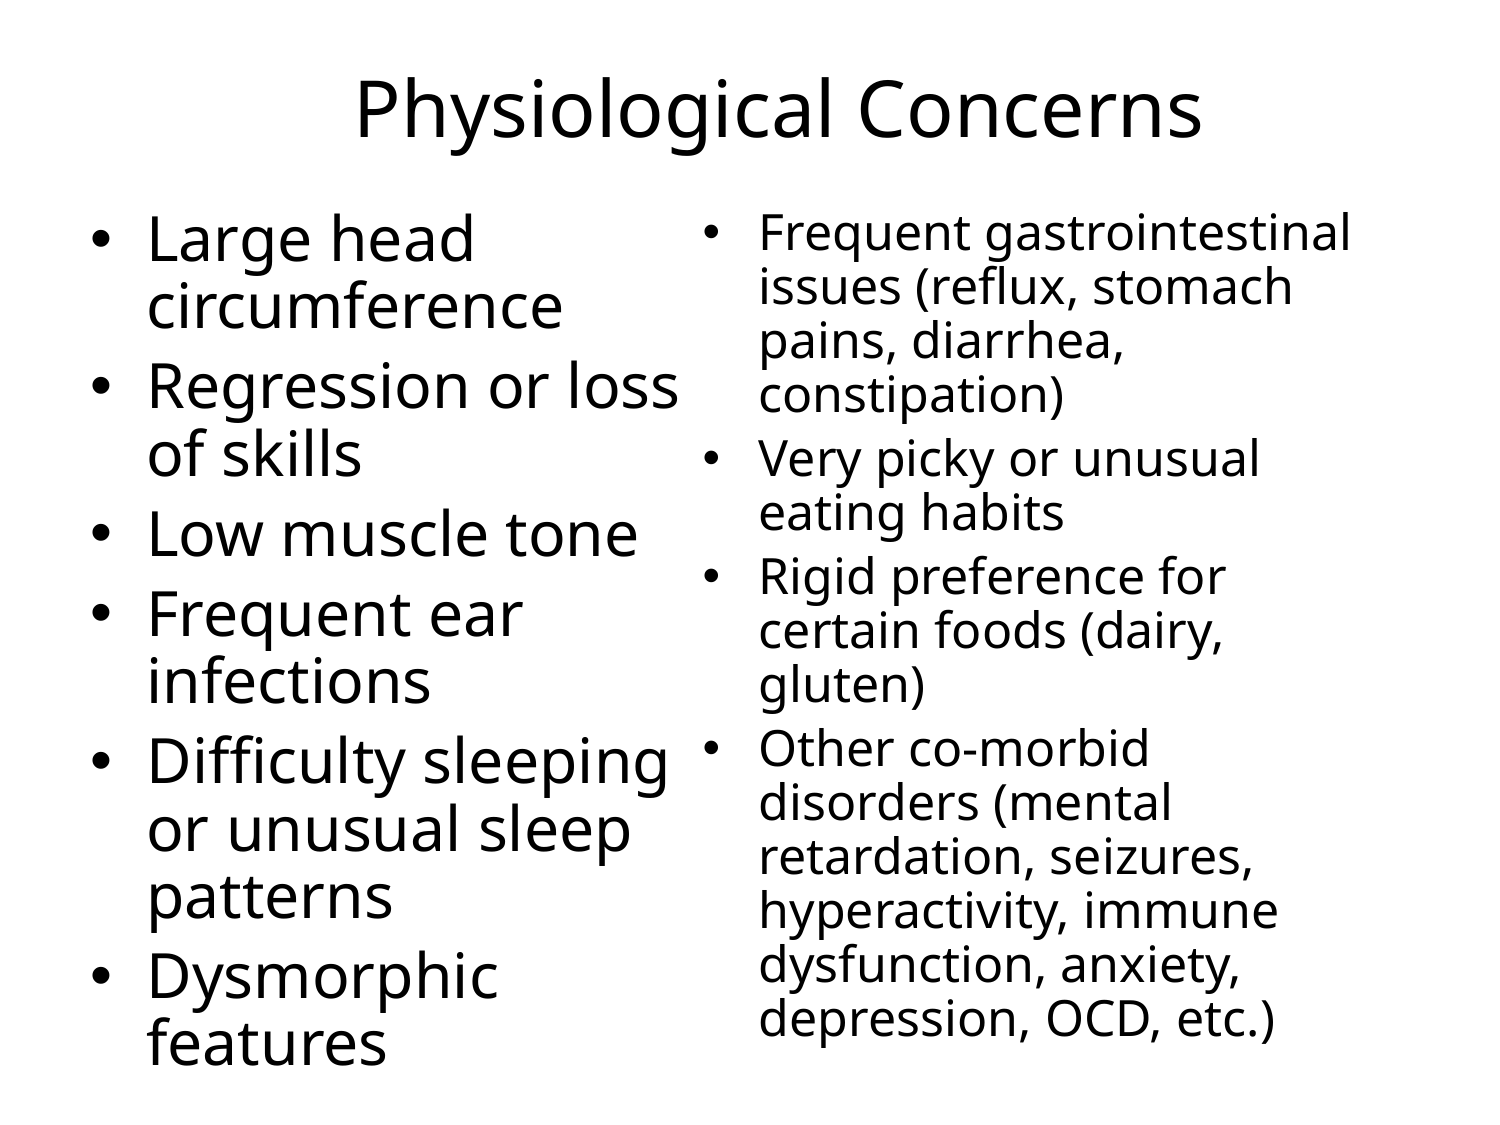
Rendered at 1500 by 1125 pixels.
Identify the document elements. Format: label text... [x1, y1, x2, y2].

title Physiological Concerns [337, 50, 1223, 163]
list Large head circumference Regression or loss of skills Low muscle tone Frequent ear infections Difficulty sleeping or unusual sleep patterns Dysmorphic features [75, 200, 713, 1113]
list Frequent gastrointestinal issues (reflux, stomach pains, diarrhea, constipation) Very picky or unusual eating habits Rigid preference for certain foods (dairy, gluten) Other co-morbid disorders (mental retardation, seizures, hyperactivity, immune dysfunction, anxiety, depression, OCD, etc.) [687, 200, 1400, 1013]
